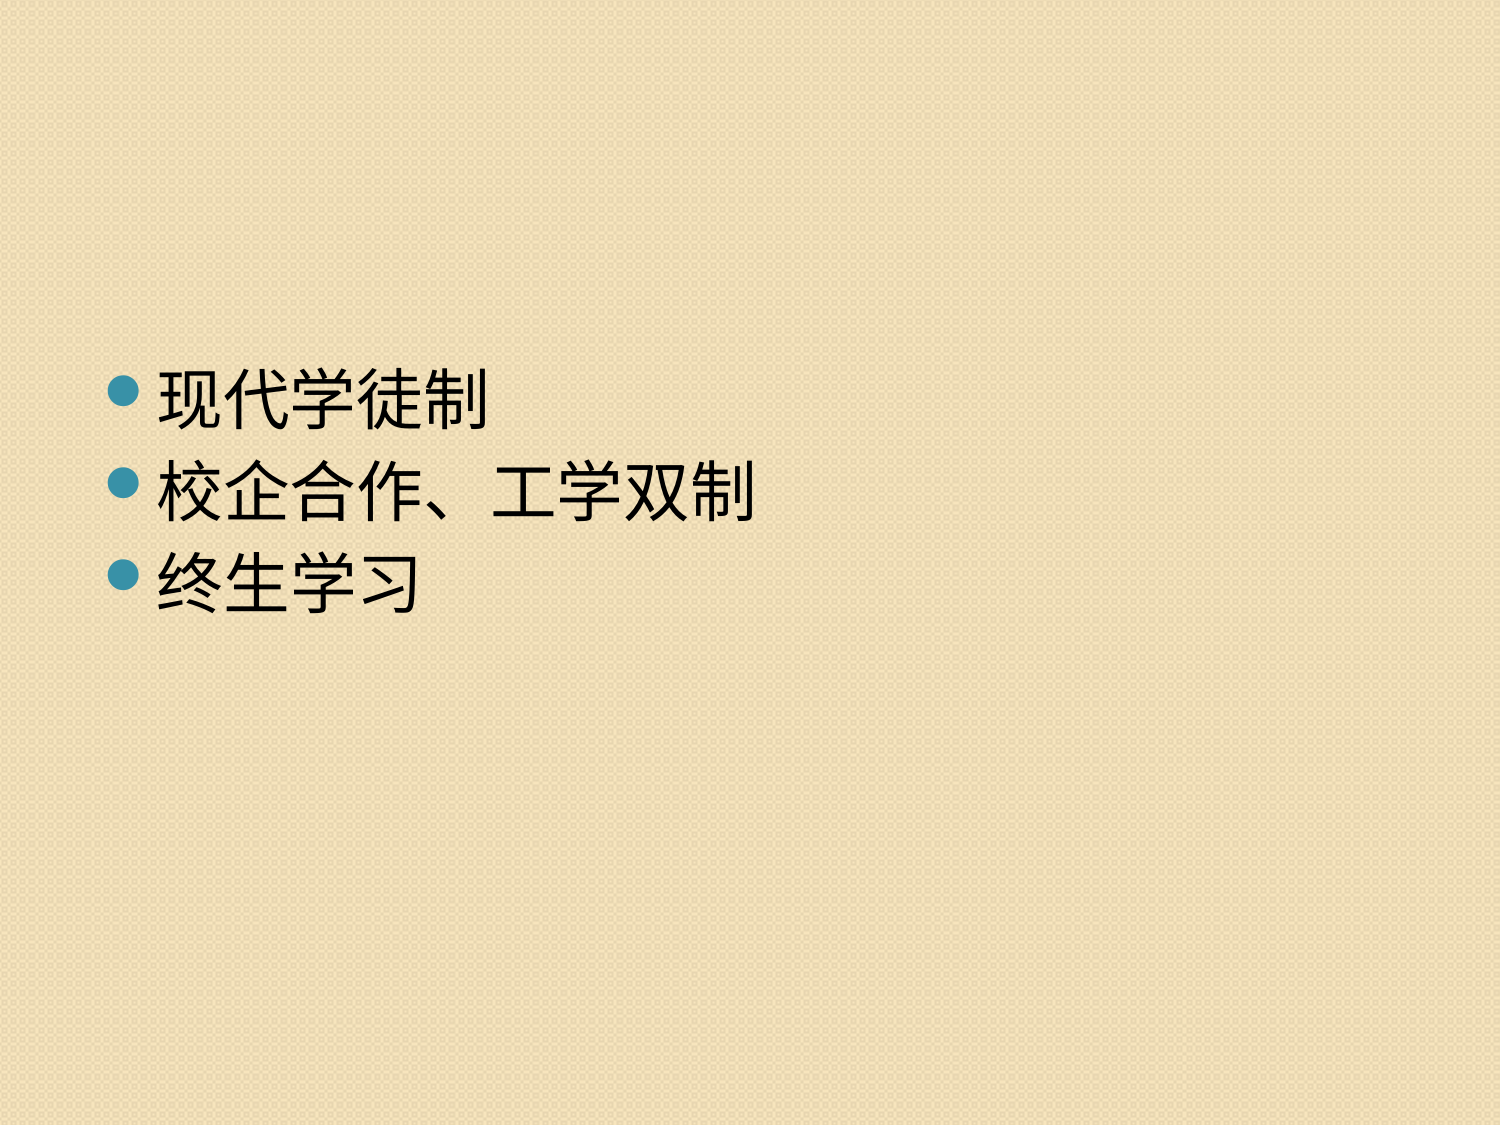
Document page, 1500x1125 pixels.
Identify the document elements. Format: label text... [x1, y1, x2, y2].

list 现代学徒制 校企合作、工学双制 终生学习 [75, 350, 1413, 1005]
